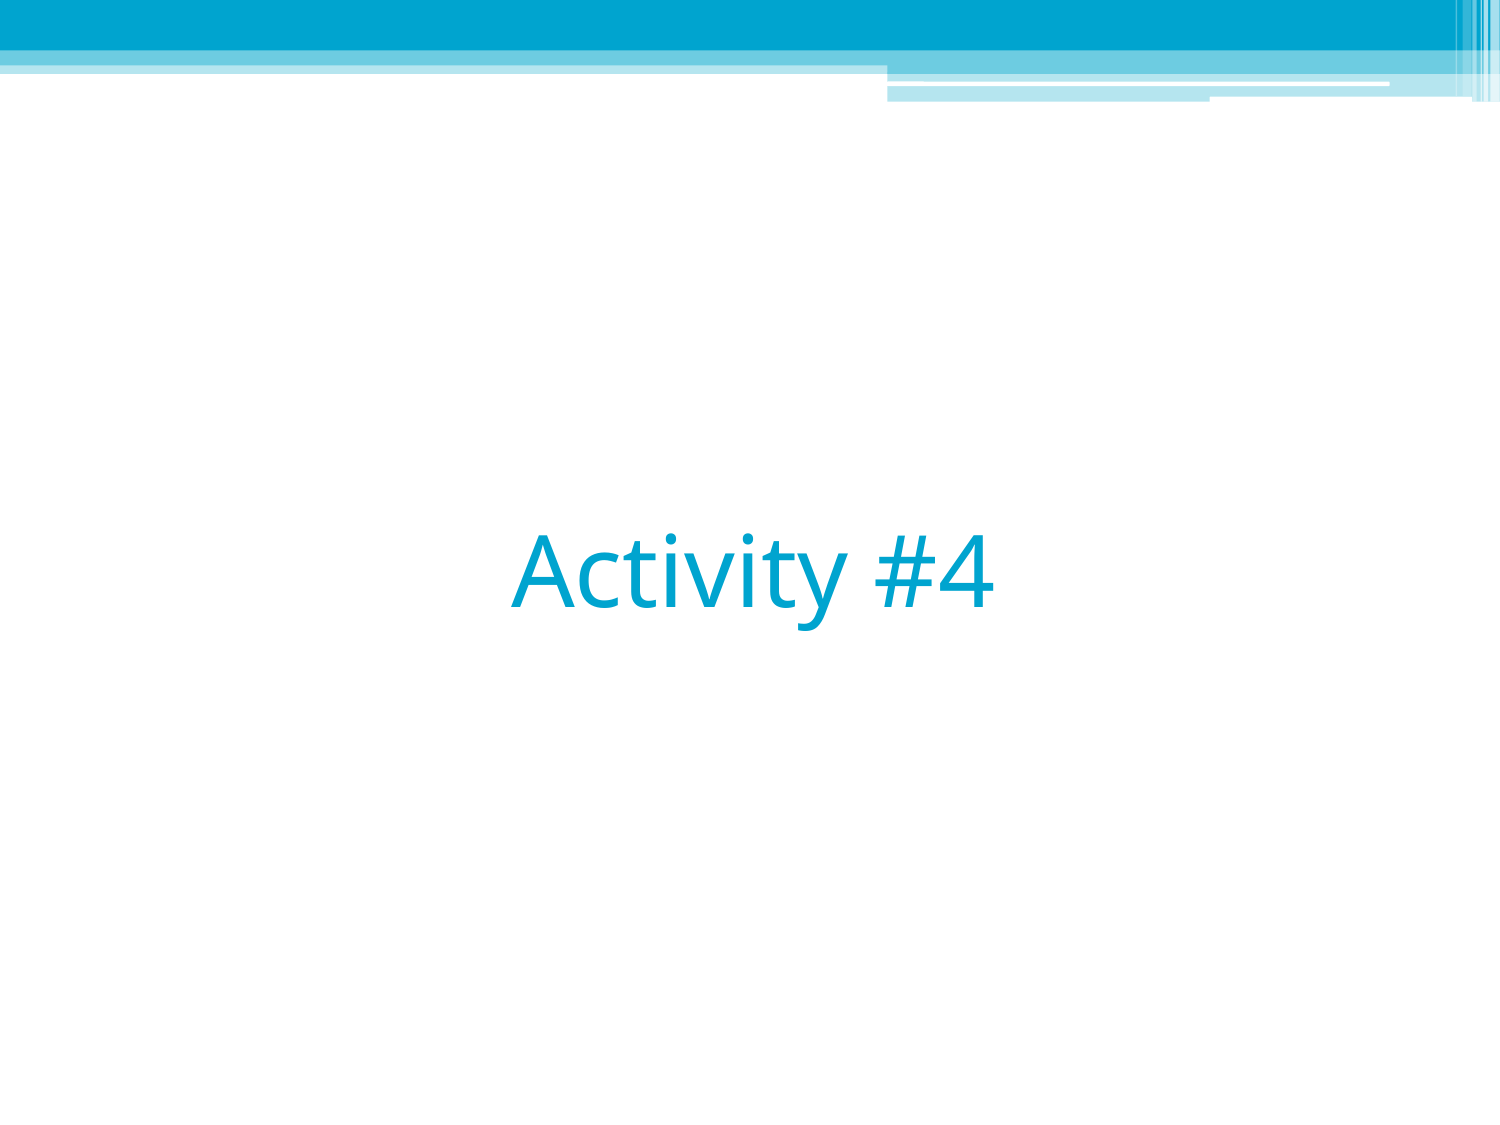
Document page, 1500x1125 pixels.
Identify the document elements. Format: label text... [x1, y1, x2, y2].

list Activity #4 [75, 500, 1425, 663]
